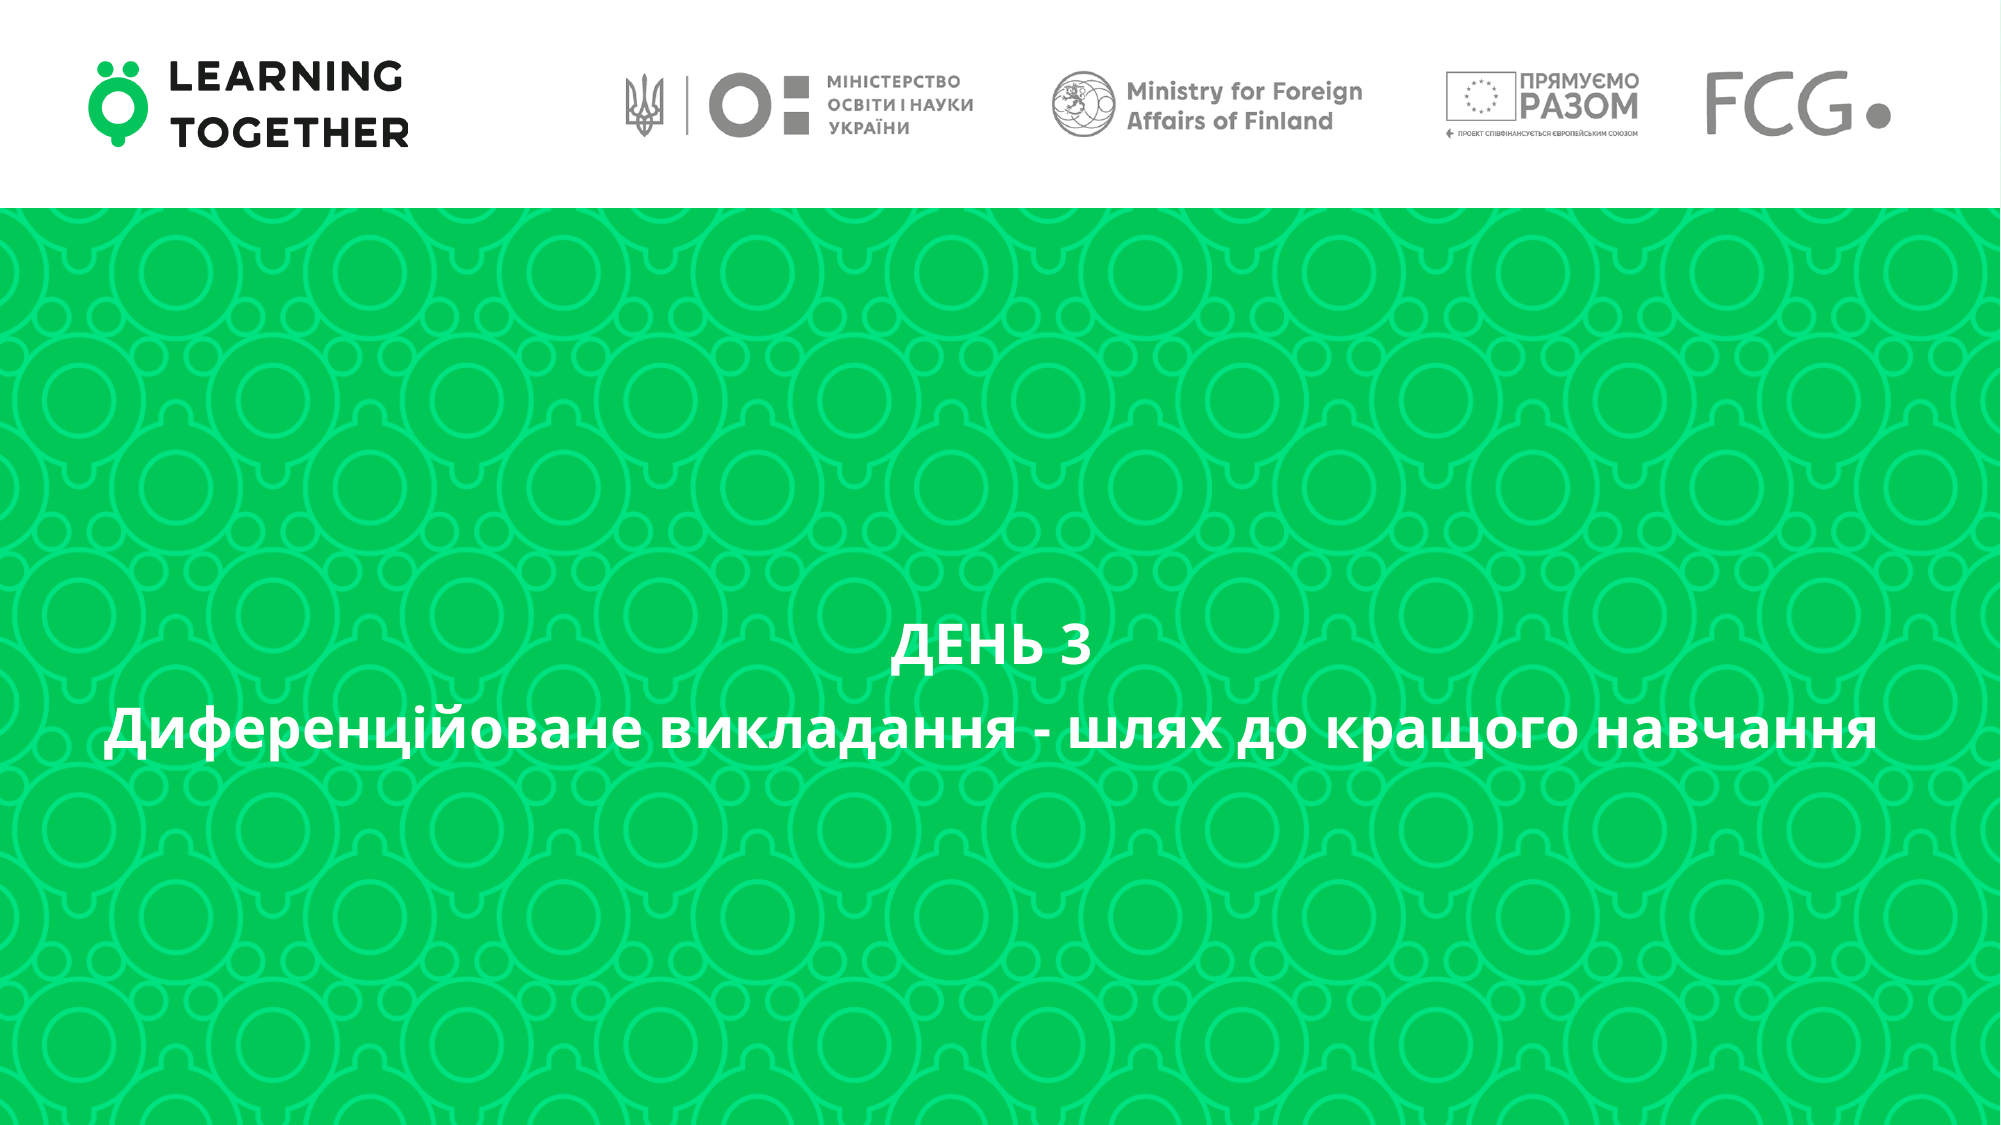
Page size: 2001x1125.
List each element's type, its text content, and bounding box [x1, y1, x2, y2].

title ДЕНЬ 3 Диференційоване викладання - шлях до кращого навчання [88, 258, 1897, 768]
picture [0, 0, 2001, 1125]
